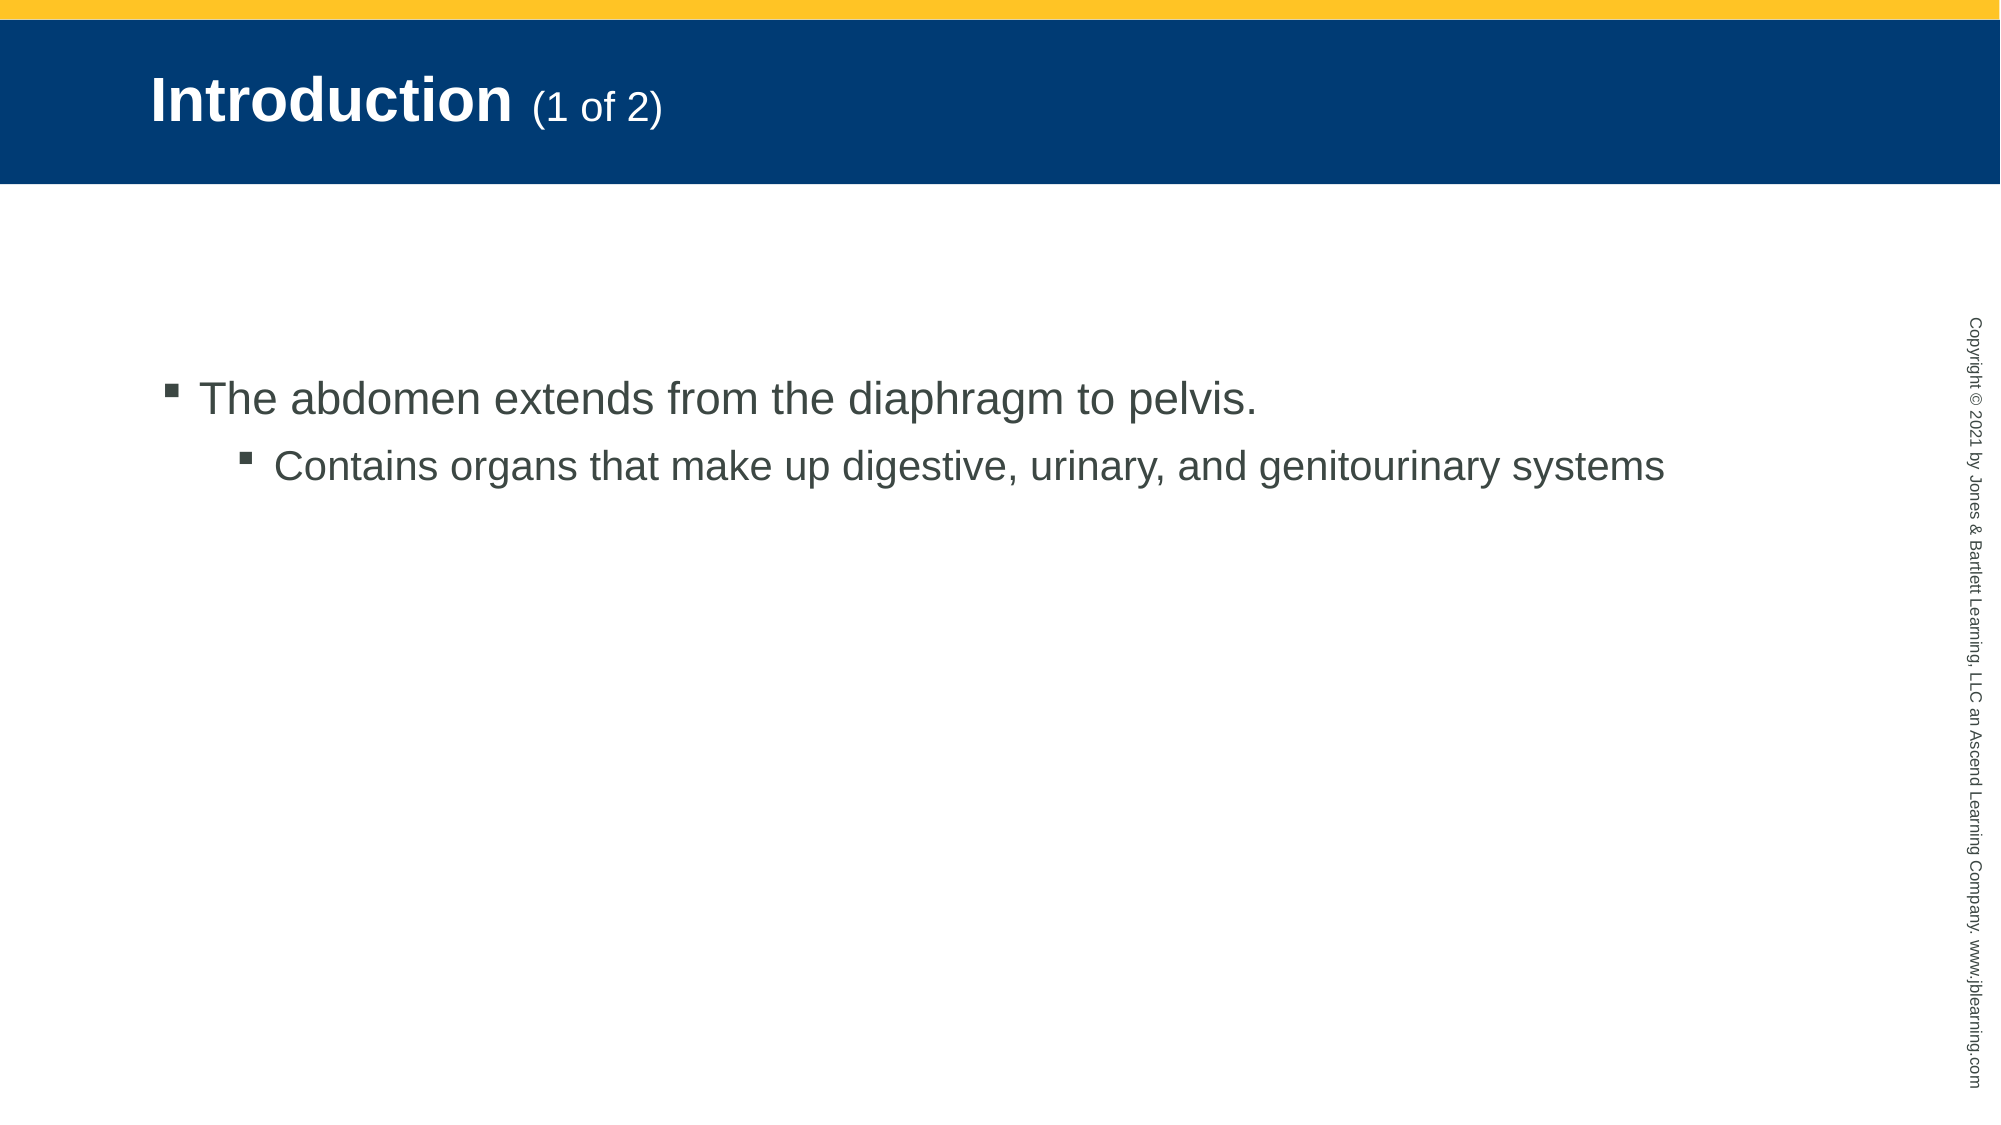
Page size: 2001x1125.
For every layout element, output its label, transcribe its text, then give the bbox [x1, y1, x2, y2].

title Introduction (1 of 2) [0, 19, 2000, 185]
list The abdomen extends from the diaphragm to pelvis. Contains organs that make up digestive, urinary, and genitourinary systems [146, 361, 1859, 1016]
